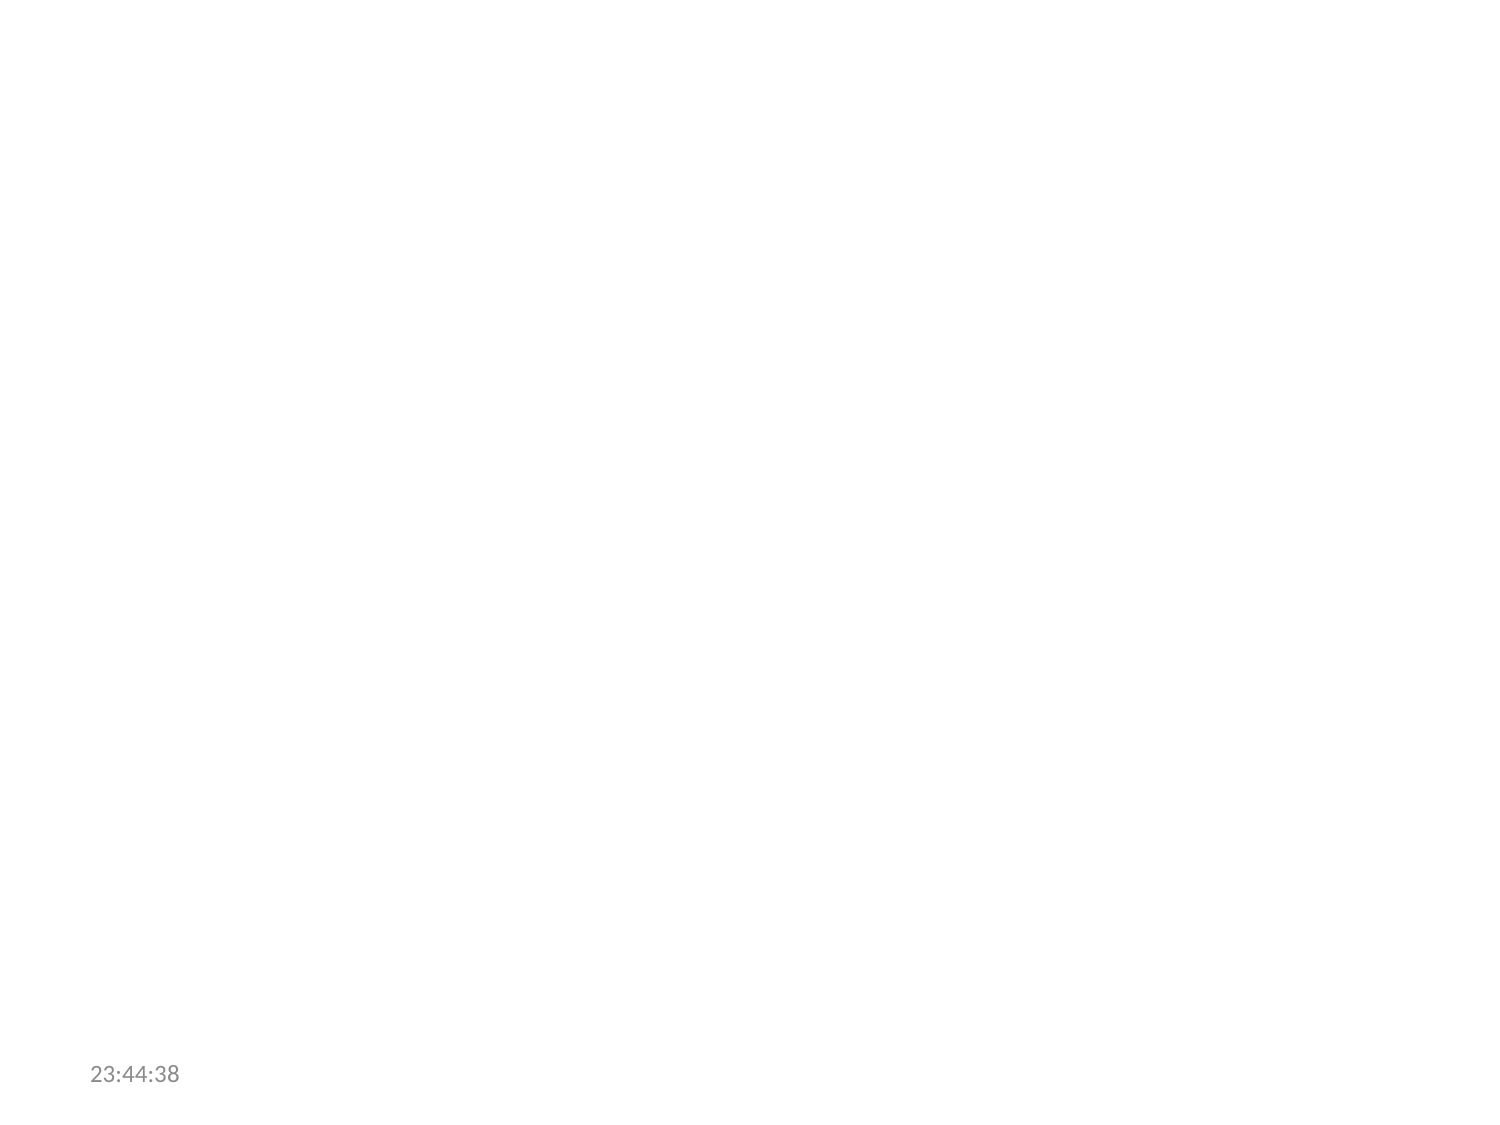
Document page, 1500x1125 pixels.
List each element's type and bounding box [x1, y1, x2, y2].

slide_number [75, 1042, 425, 1103]
